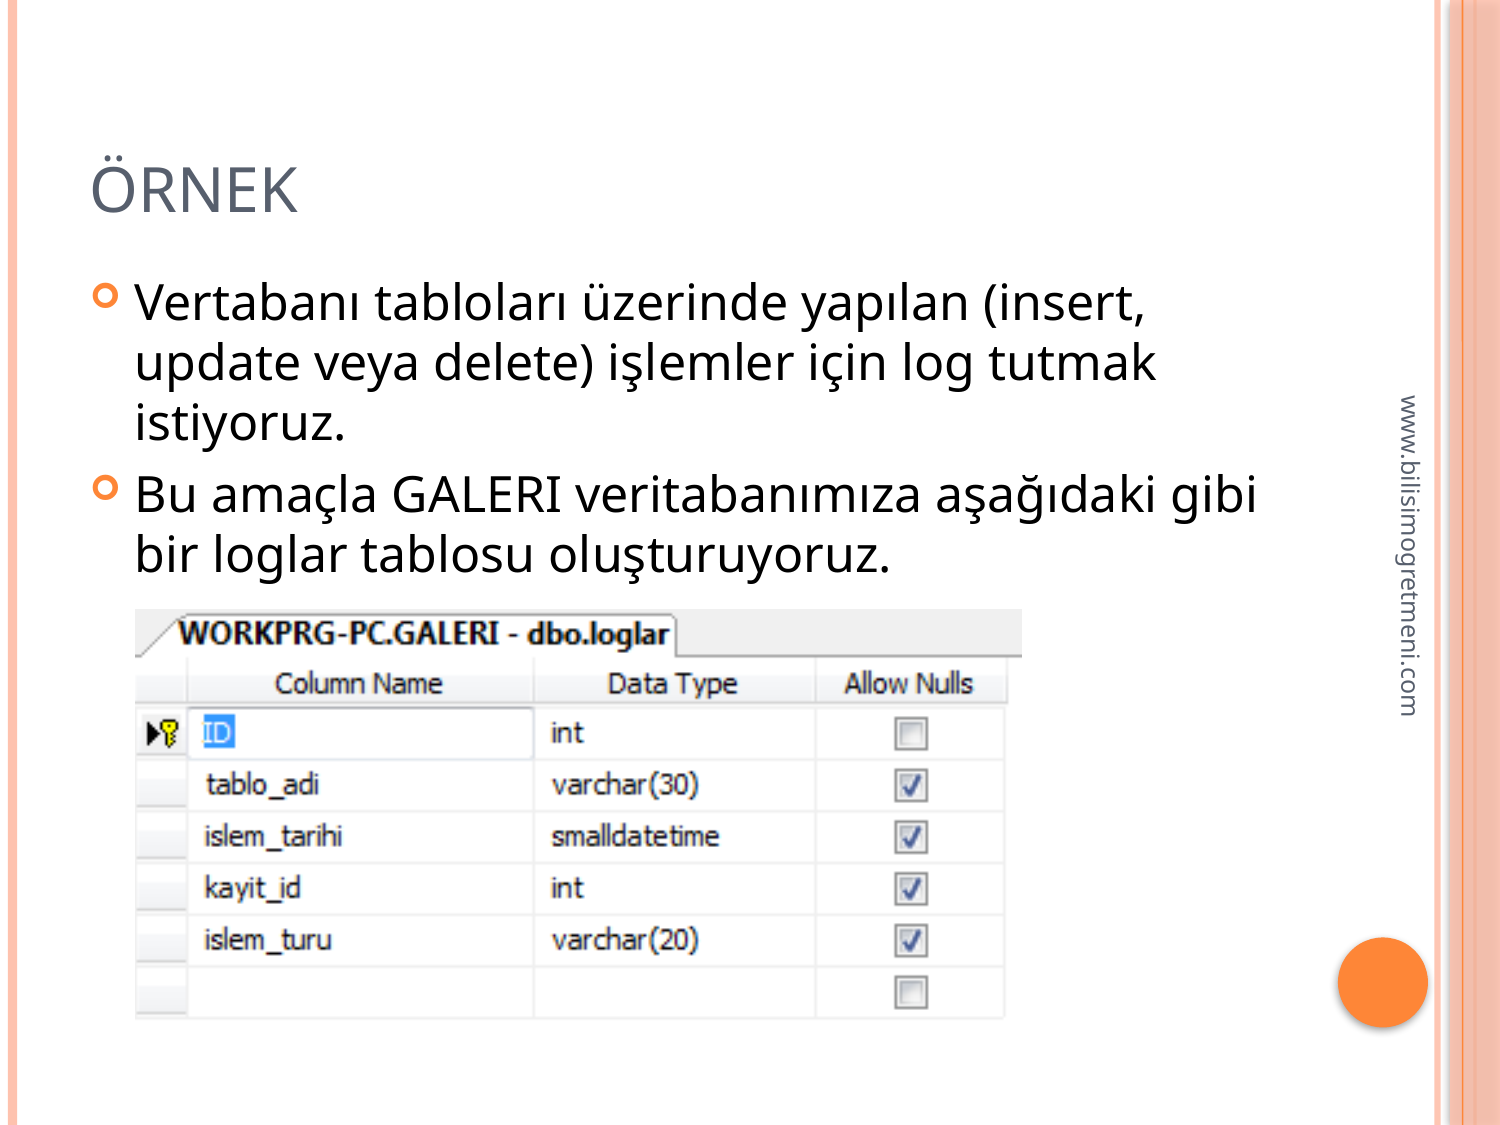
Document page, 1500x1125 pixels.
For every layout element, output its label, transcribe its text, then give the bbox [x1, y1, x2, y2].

title ÖRNEK [75, 45, 1300, 233]
picture [135, 609, 1023, 1042]
list Vertabanı tabloları üzerinde yapılan (insert, update veya delete) işlemler için log tutmak istiyoruz. Bu amaçla GALERI veritabanımıza aşağıdaki gibi bir loglar tablosu oluşturuyoruz. [75, 262, 1300, 1062]
footer www.bilisimogretmeni.com [1379, 380, 1440, 906]
